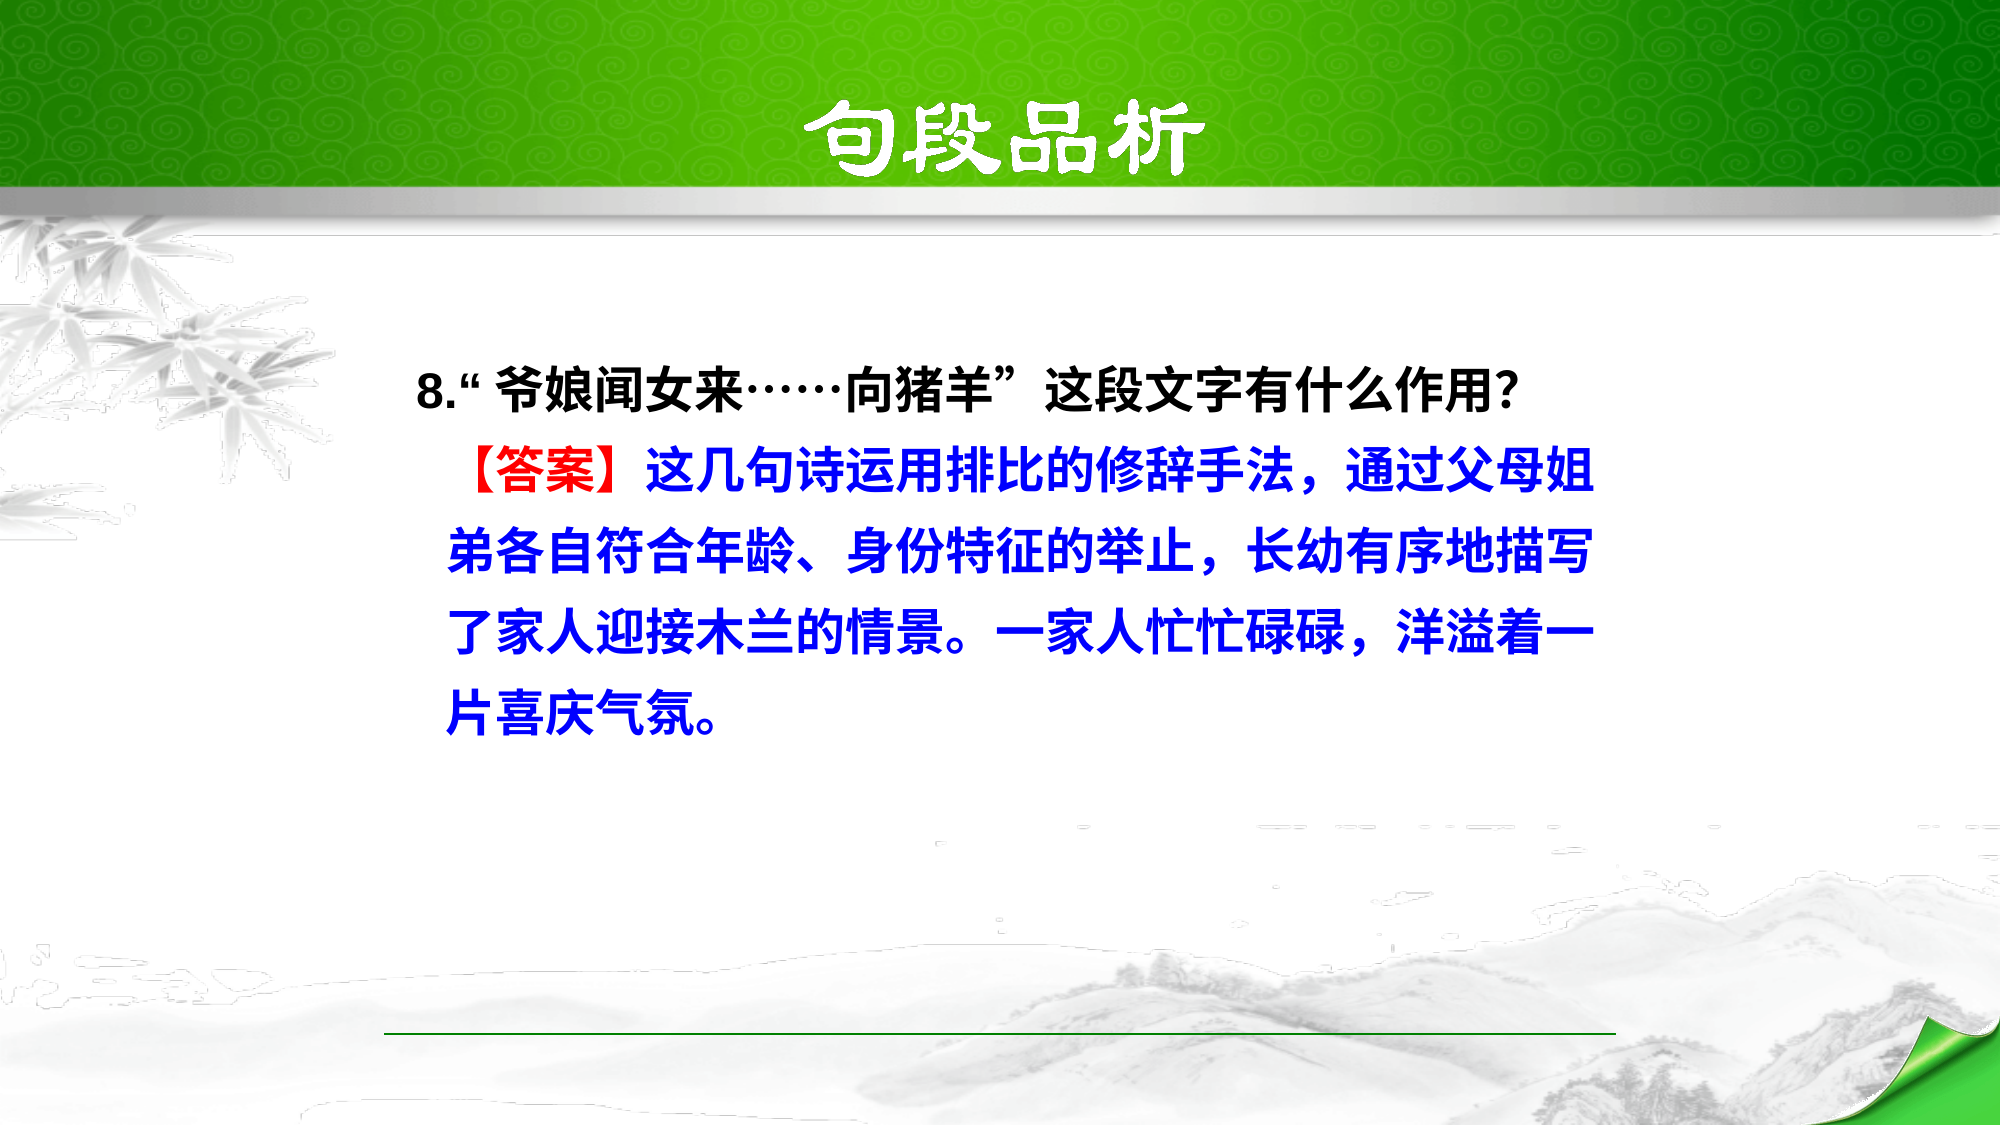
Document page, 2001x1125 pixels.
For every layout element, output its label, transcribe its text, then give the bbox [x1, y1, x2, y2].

text_box 【答案】这几句诗运用排比的修辞手法，通过父母姐弟各自符合年龄、身份特征的举止，长幼有序地描写了家人迎接木兰的情景。一家人忙忙碌碌，洋溢着一片喜庆气氛。 [430, 581, 1612, 749]
picture [0, 779, 2000, 1125]
picture [0, 0, 2000, 570]
